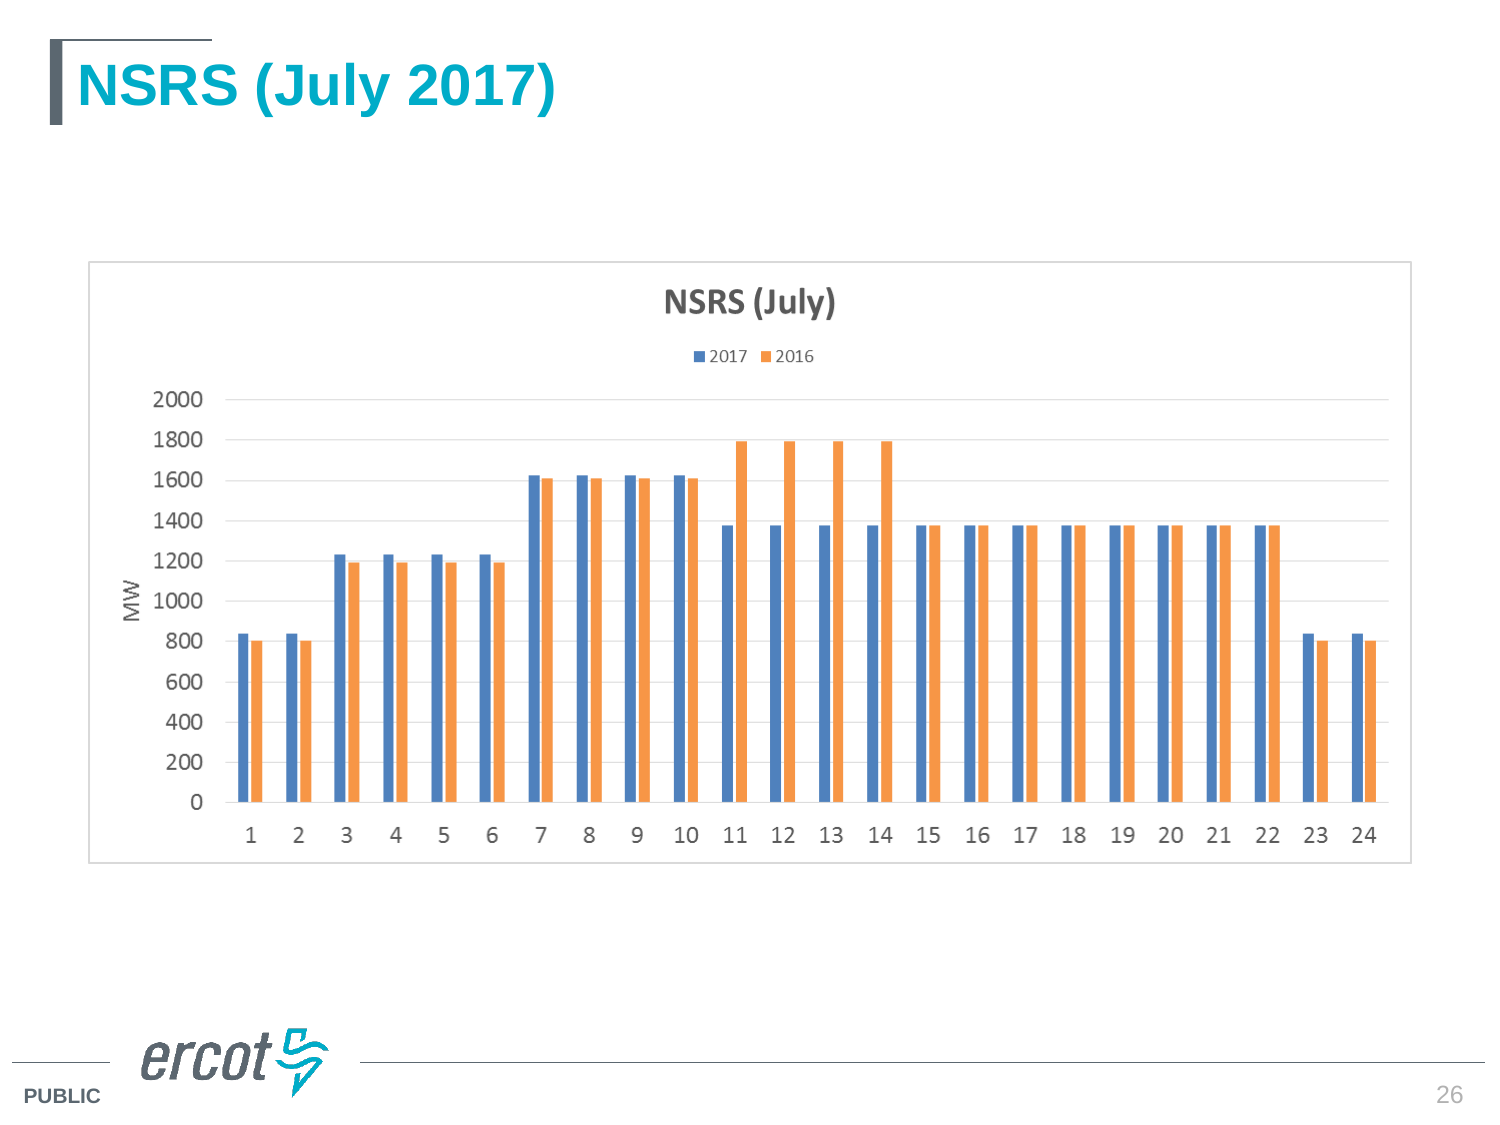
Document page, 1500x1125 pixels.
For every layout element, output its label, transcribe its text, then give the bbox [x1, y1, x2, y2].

slide_number 26 [1412, 1076, 1488, 1112]
picture [137, 1024, 332, 1100]
picture [88, 261, 1412, 864]
title NSRS (July 2017) [62, 39, 1450, 163]
